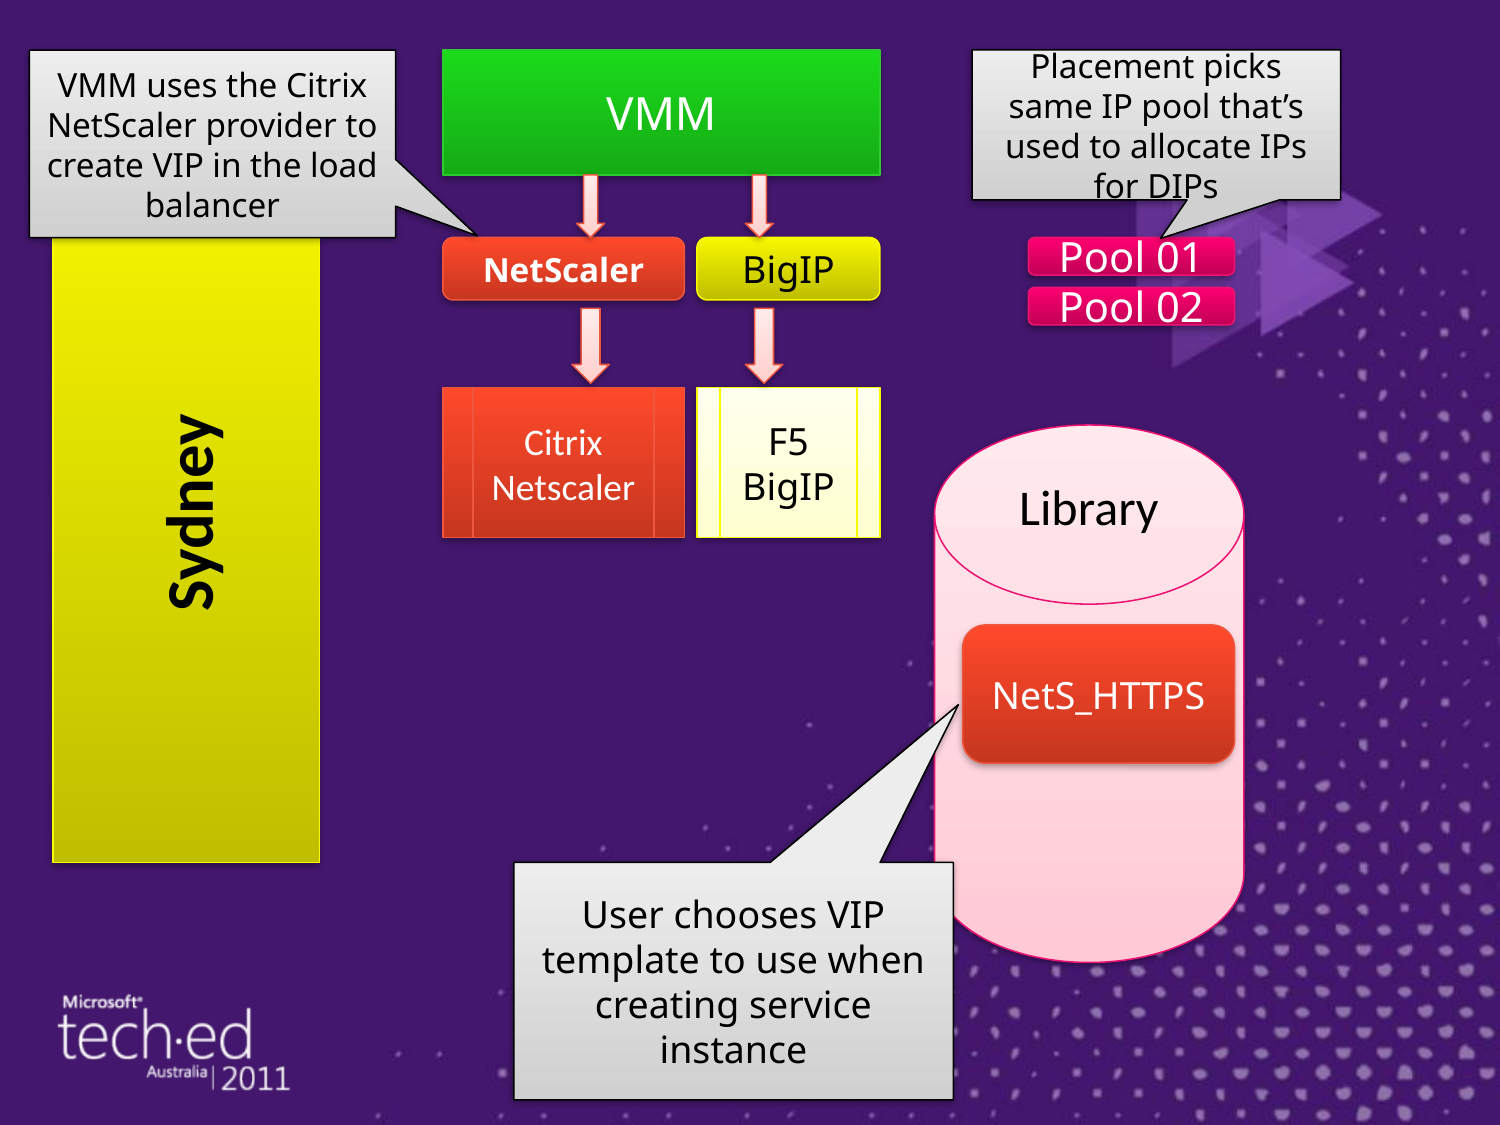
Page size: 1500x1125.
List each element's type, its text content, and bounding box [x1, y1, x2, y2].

text_box Pool 01 [1027, 236, 1236, 276]
text_box Citrix Netscaler [442, 387, 685, 538]
text_box [571, 307, 611, 384]
text_box Sydney [52, 245, 320, 863]
text_box NetScaler [442, 236, 686, 301]
text_box Library [1004, 468, 1174, 544]
text_box Placement picks same IP pool that’s used to allocate IPs for DIPs [971, 49, 1342, 240]
text_box User chooses VIP template to use when creating service instance [513, 704, 960, 1101]
text_box Pool 02 [1027, 286, 1236, 326]
text_box BigIP [696, 236, 881, 301]
text_box [575, 174, 606, 238]
picture [0, 0, 1500, 1125]
text_box F5 BigIP [696, 387, 881, 538]
text_box [744, 307, 784, 384]
text_box VMM uses the Citrix NetScaler provider to create VIP in the load balancer [28, 49, 479, 239]
text_box [744, 174, 775, 238]
text_box [933, 424, 1245, 964]
text_box VMM [442, 49, 881, 176]
text_box NetS_HTTPS [961, 624, 1236, 764]
